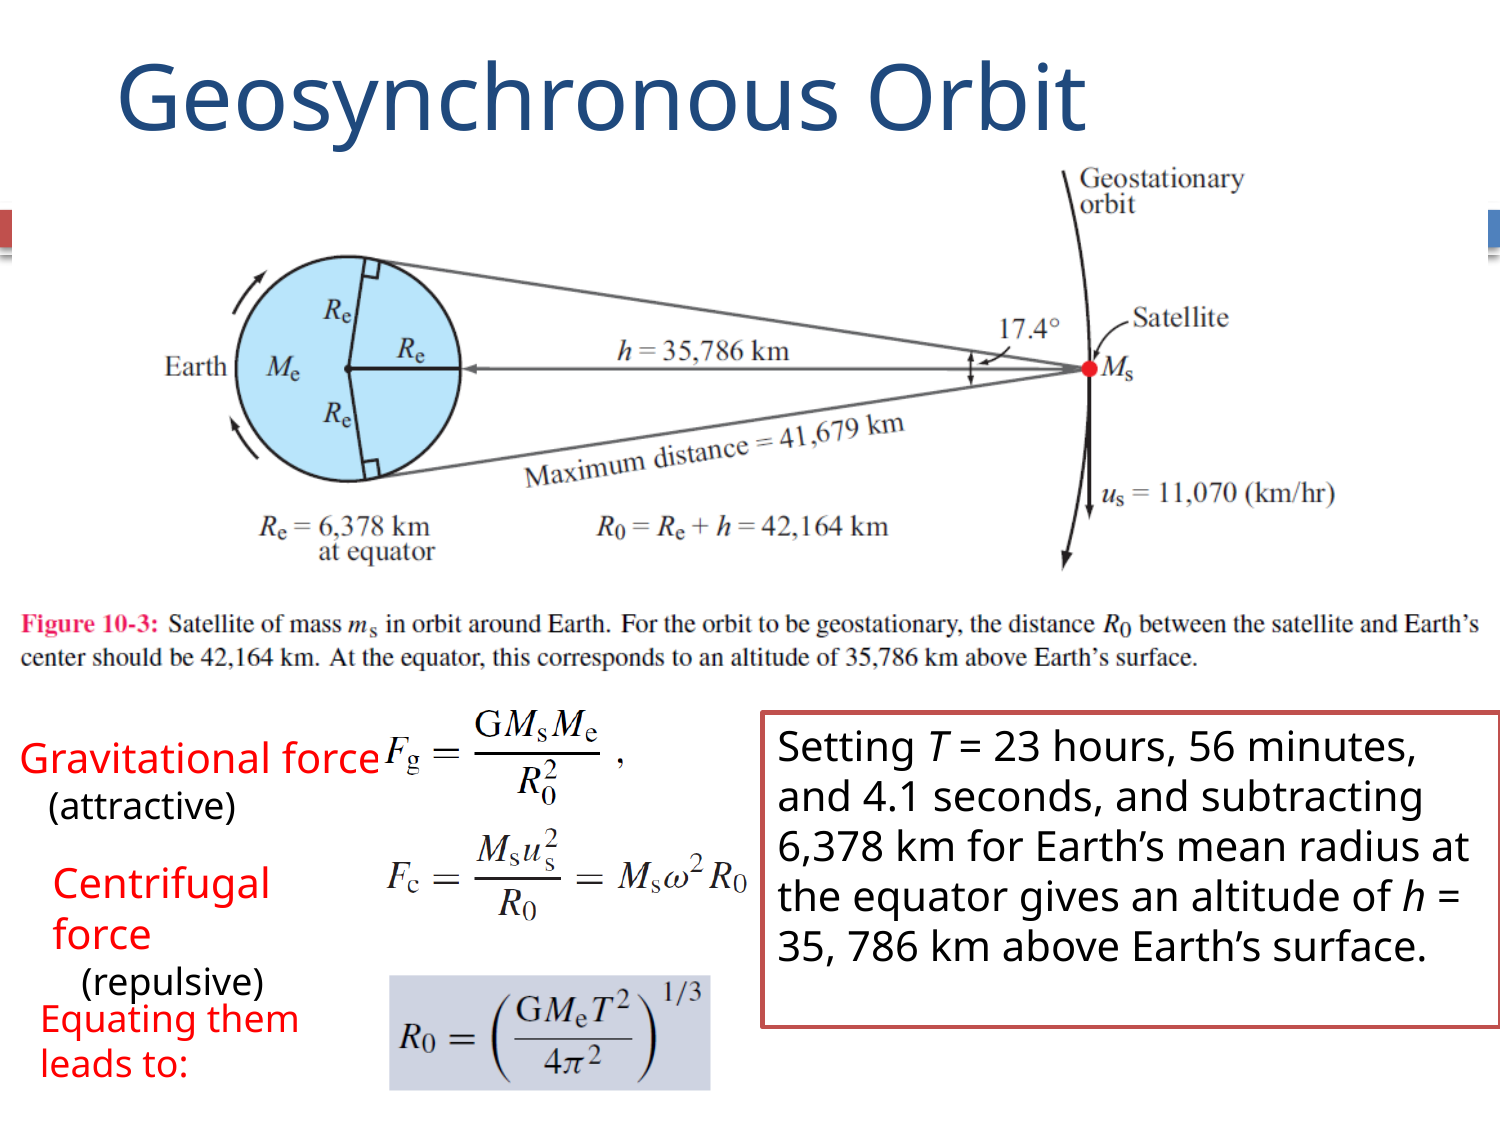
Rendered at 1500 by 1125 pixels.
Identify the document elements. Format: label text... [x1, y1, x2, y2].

picture [387, 973, 713, 1093]
text_box Equating them leads to: [24, 987, 338, 1093]
text_box Setting T = 23 hours, 56 minutes, and 4.1 seconds, and subtracting 6,378 km for Earth’s mean radius at the equator gives an altitude of h = 35, 786 km above Earth’s surface. [760, 710, 1500, 1029]
text_box Centrifugal force (repulsive) [37, 849, 378, 1010]
picture [378, 702, 751, 927]
text_box Geosynchronous Orbit [100, 12, 1438, 162]
picture [12, 163, 1488, 676]
text_box Gravitational force (attractive) [4, 724, 373, 835]
